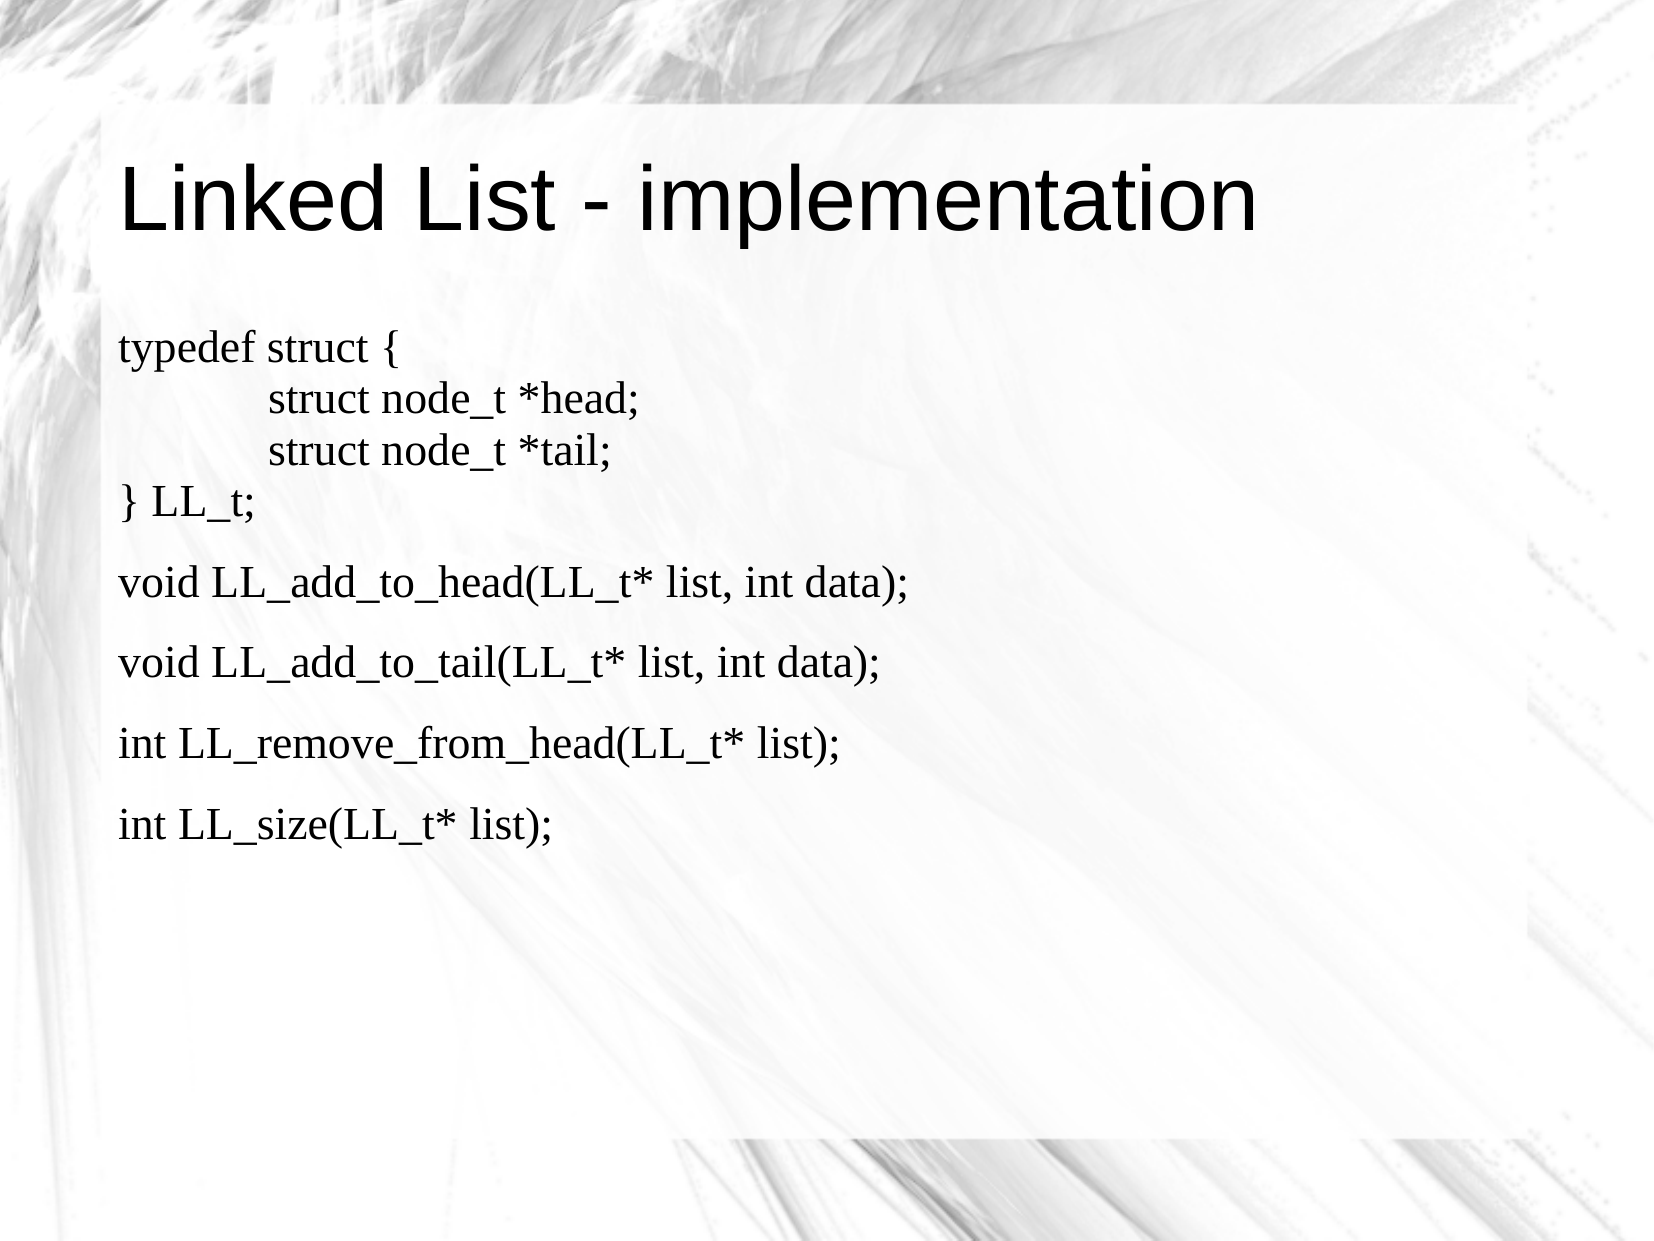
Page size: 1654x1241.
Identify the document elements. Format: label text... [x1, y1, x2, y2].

list typedef struct { struct node_t *head; struct node_t *tail; } LL_t; void LL_add_to_head(LL_t* list, int data); void LL_add_to_tail(LL_t* list, int data); int LL_remove_from_head(LL_t* list); int LL_size(LL_t* list); [118, 319, 1571, 1109]
title Linked List - implementation [118, 112, 1506, 281]
picture [0, 0, 1654, 1241]
